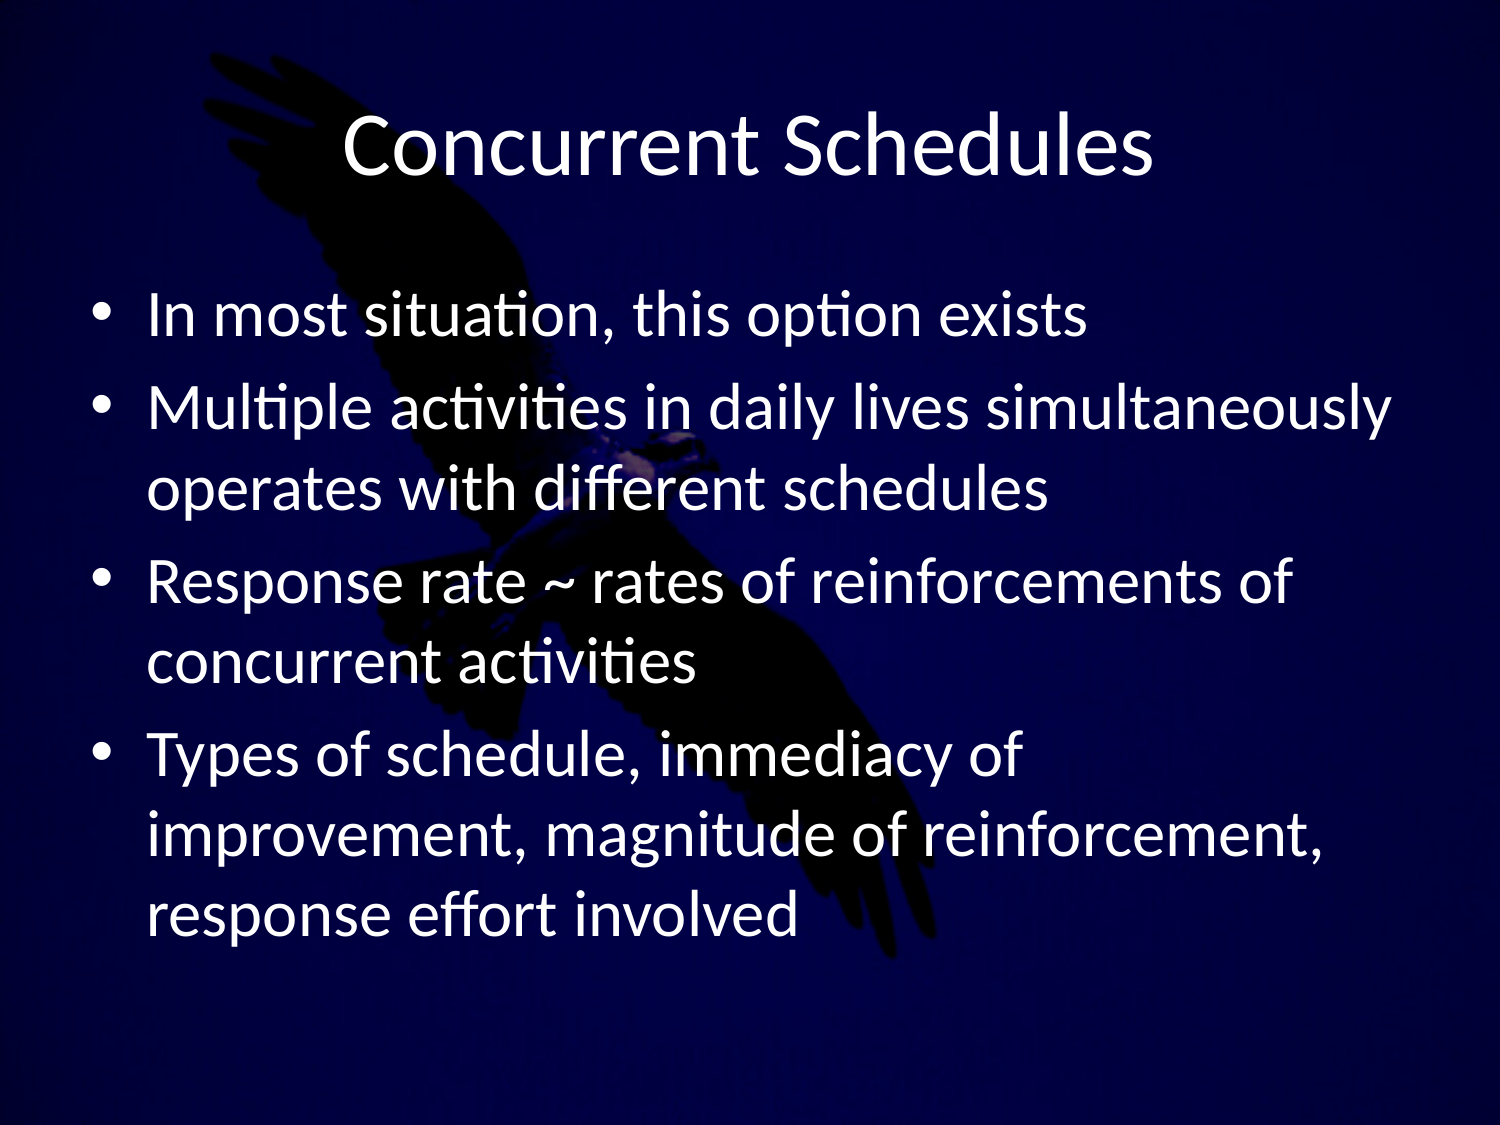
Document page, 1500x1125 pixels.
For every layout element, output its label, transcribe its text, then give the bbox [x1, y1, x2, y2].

picture [0, 0, 1500, 1125]
title Concurrent Schedules [75, 45, 1425, 233]
list In most situation, this option exists Multiple activities in daily lives simultaneously operates with different schedules Response rate ~ rates of reinforcements of concurrent activities Types of schedule, immediacy of improvement, magnitude of reinforcement, response effort involved [75, 262, 1425, 1005]
